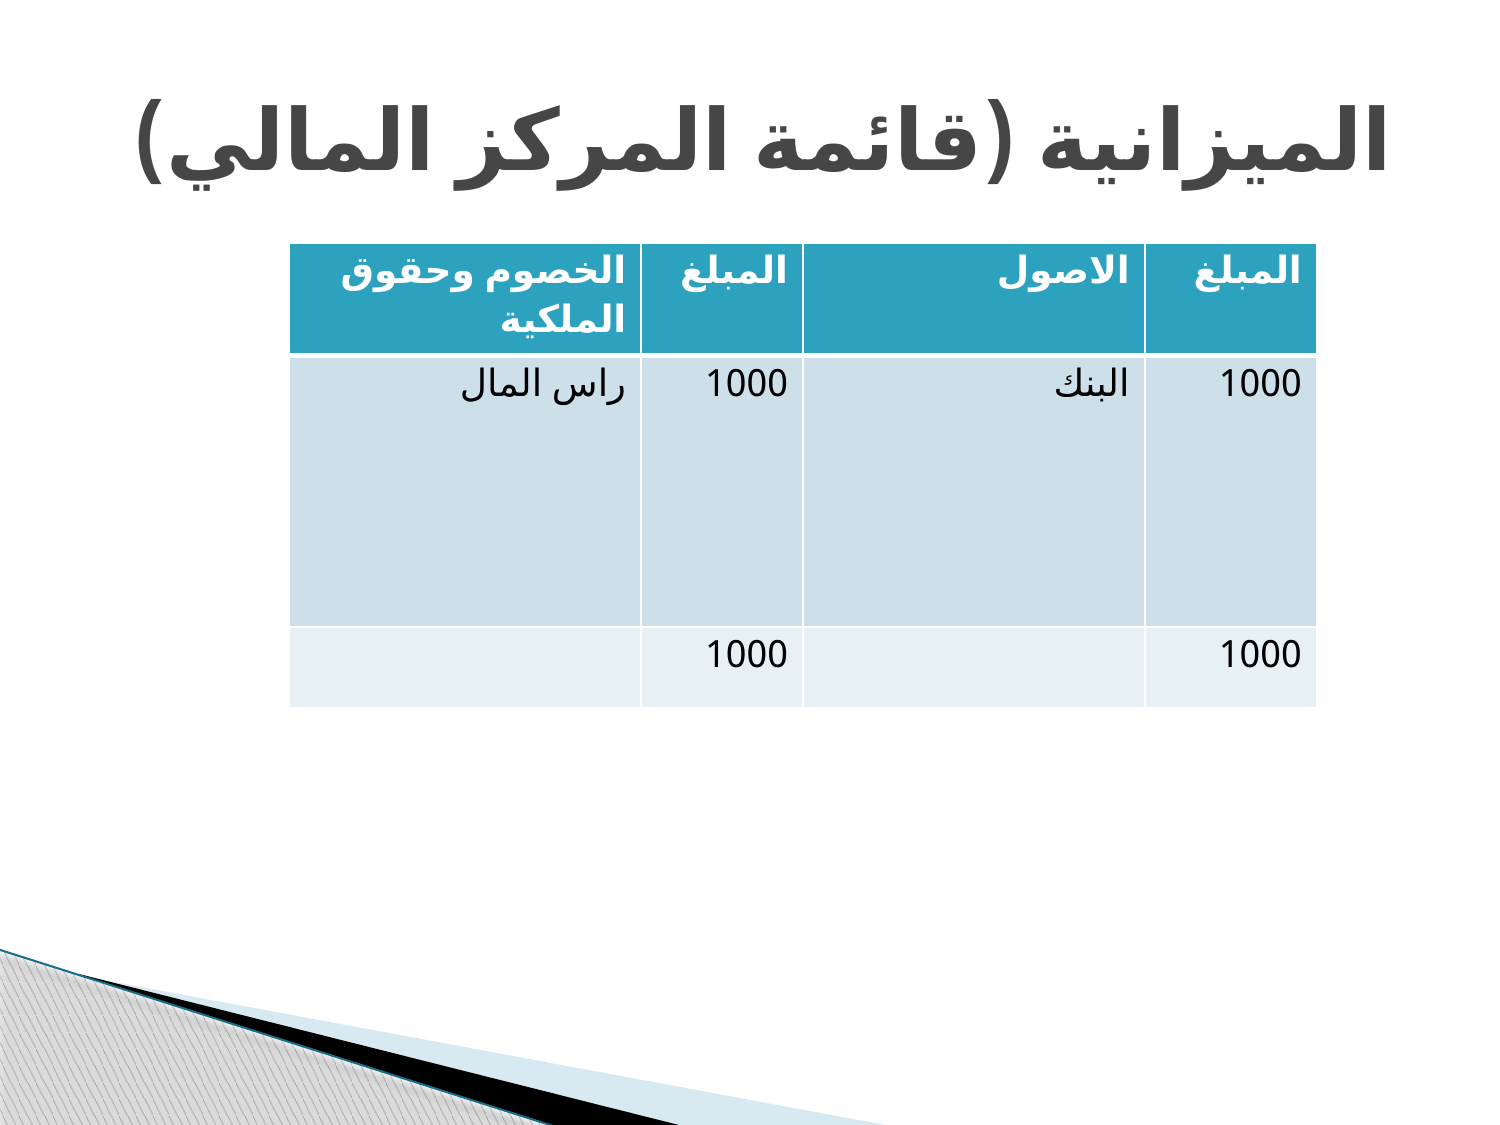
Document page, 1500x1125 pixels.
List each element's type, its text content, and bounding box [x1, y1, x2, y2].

table_cell راس المال [290, 358, 640, 626]
table_cell [290, 628, 640, 707]
title الميزانية (قائمة المركز المالي) [88, 42, 1439, 231]
table_cell 1000 [642, 628, 802, 707]
table_cell البنك [804, 358, 1144, 626]
table_cell 1000 [1146, 358, 1316, 626]
table_cell 1000 [642, 358, 802, 626]
table_header الاصول [804, 244, 1144, 353]
table_cell [804, 628, 1144, 707]
table_header المبلغ [1146, 244, 1316, 353]
table_header الخصوم وحقوق الملكية [290, 244, 640, 353]
table_header المبلغ [642, 244, 802, 353]
table_cell 1000 [1146, 628, 1316, 707]
